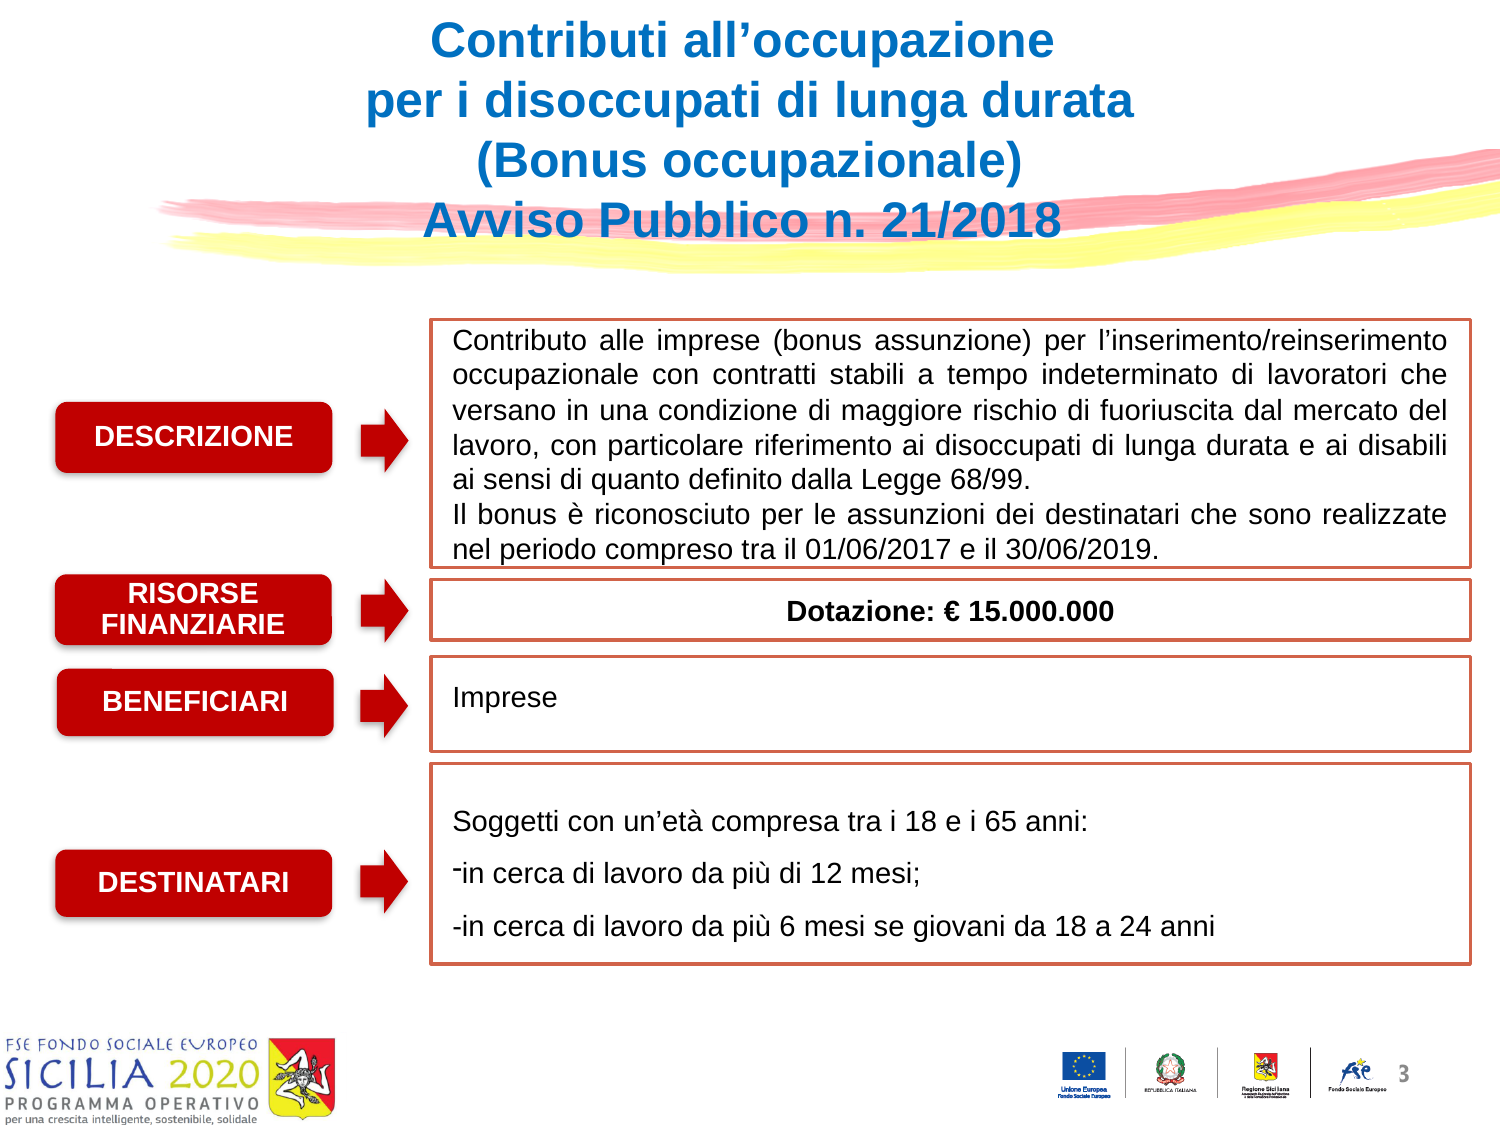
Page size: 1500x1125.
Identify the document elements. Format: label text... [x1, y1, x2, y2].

text_box RISORSE FINANZIARIE [54, 574, 332, 646]
text_box [360, 578, 409, 643]
text_box [360, 408, 409, 473]
text_box Dotazione: € 15.000.000 [430, 579, 1471, 640]
picture [1033, 1043, 1400, 1116]
text_box DESTINATARI [55, 849, 333, 917]
text_box Contributi all’occupazione per i disoccupati di lunga durata (Bonus occupazionale) Avviso Pubblico n. 21/2018 [0, 0, 1500, 315]
text_box BENEFICIARI [56, 668, 334, 737]
picture [100, 148, 1500, 280]
slide_number 13 [1399, 1042, 1425, 1103]
picture [0, 1031, 348, 1125]
text_box Imprese [430, 656, 1471, 752]
text_box [360, 849, 409, 914]
text_box Soggetti con un’età compresa tra i 18 e i 65 anni: in cerca di lavoro da più di 12 mesi; -in cerca di lavoro da più 6 mesi se giovani da 18 a 24 anni [430, 763, 1471, 964]
text_box [360, 673, 409, 738]
text_box Contributo alle imprese (bonus assunzione) per l’inserimento/reinserimento occupazionale con contratti stabili a tempo indeterminato di lavoratori che versano in una condizione di maggiore rischio di fuoriuscita dal mercato del lavoro, con particolare riferimento ai disoccupati di lunga durata e ai disabili ai sensi di quanto definito dalla Legge 68/99. Il bonus è riconosciuto per le assunzioni dei destinatari che sono realizzate nel periodo compreso tra il 01/06/2017 e il 30/06/2019. [430, 319, 1471, 568]
text_box DESCRIZIONE [55, 401, 333, 473]
